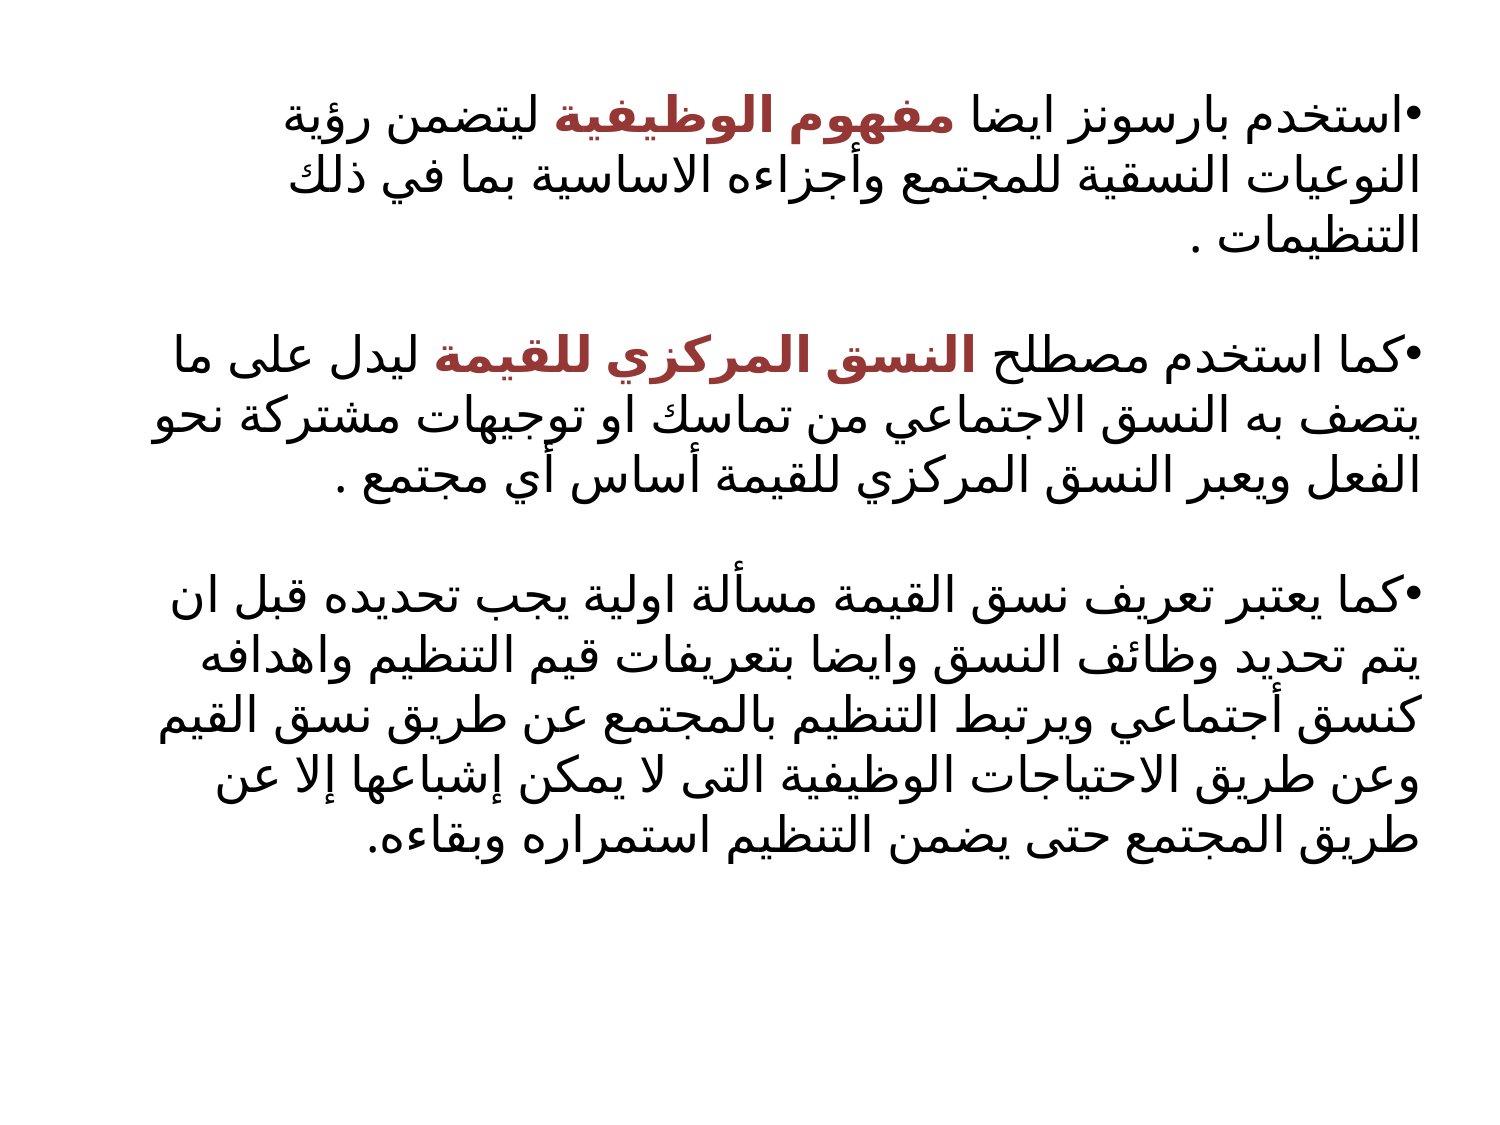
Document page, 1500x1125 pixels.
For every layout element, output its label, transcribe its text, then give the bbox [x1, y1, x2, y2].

text_box استخدم بارسونز ايضا مفهوم الوظيفية ليتضمن رؤية النوعيات النسقية للمجتمع وأجزاءه الاساسية بما في ذلك التنظيمات . كما استخدم مصطلح النسق المركزي للقيمة ليدل على ما يتصف به النسق الاجتماعي من تماسك او توجيهات مشتركة نحو الفعل ويعبر النسق المركزي للقيمة أساس أي مجتمع . كما يعتبر تعريف نسق القيمة مسألة اولية يجب تحديده قبل ان يتم تحديد وظائف النسق وايضا بتعريفات قيم التنظيم واهدافه كنسق أجتماعي ويرتبط التنظيم بالمجتمع عن طريق نسق القيم وعن طريق الاحتياجات الوظيفية التى لا يمكن إشباعها إلا عن طريق المجتمع حتى يضمن التنظيم استمراره وبقاءه. [99, 74, 1438, 975]
